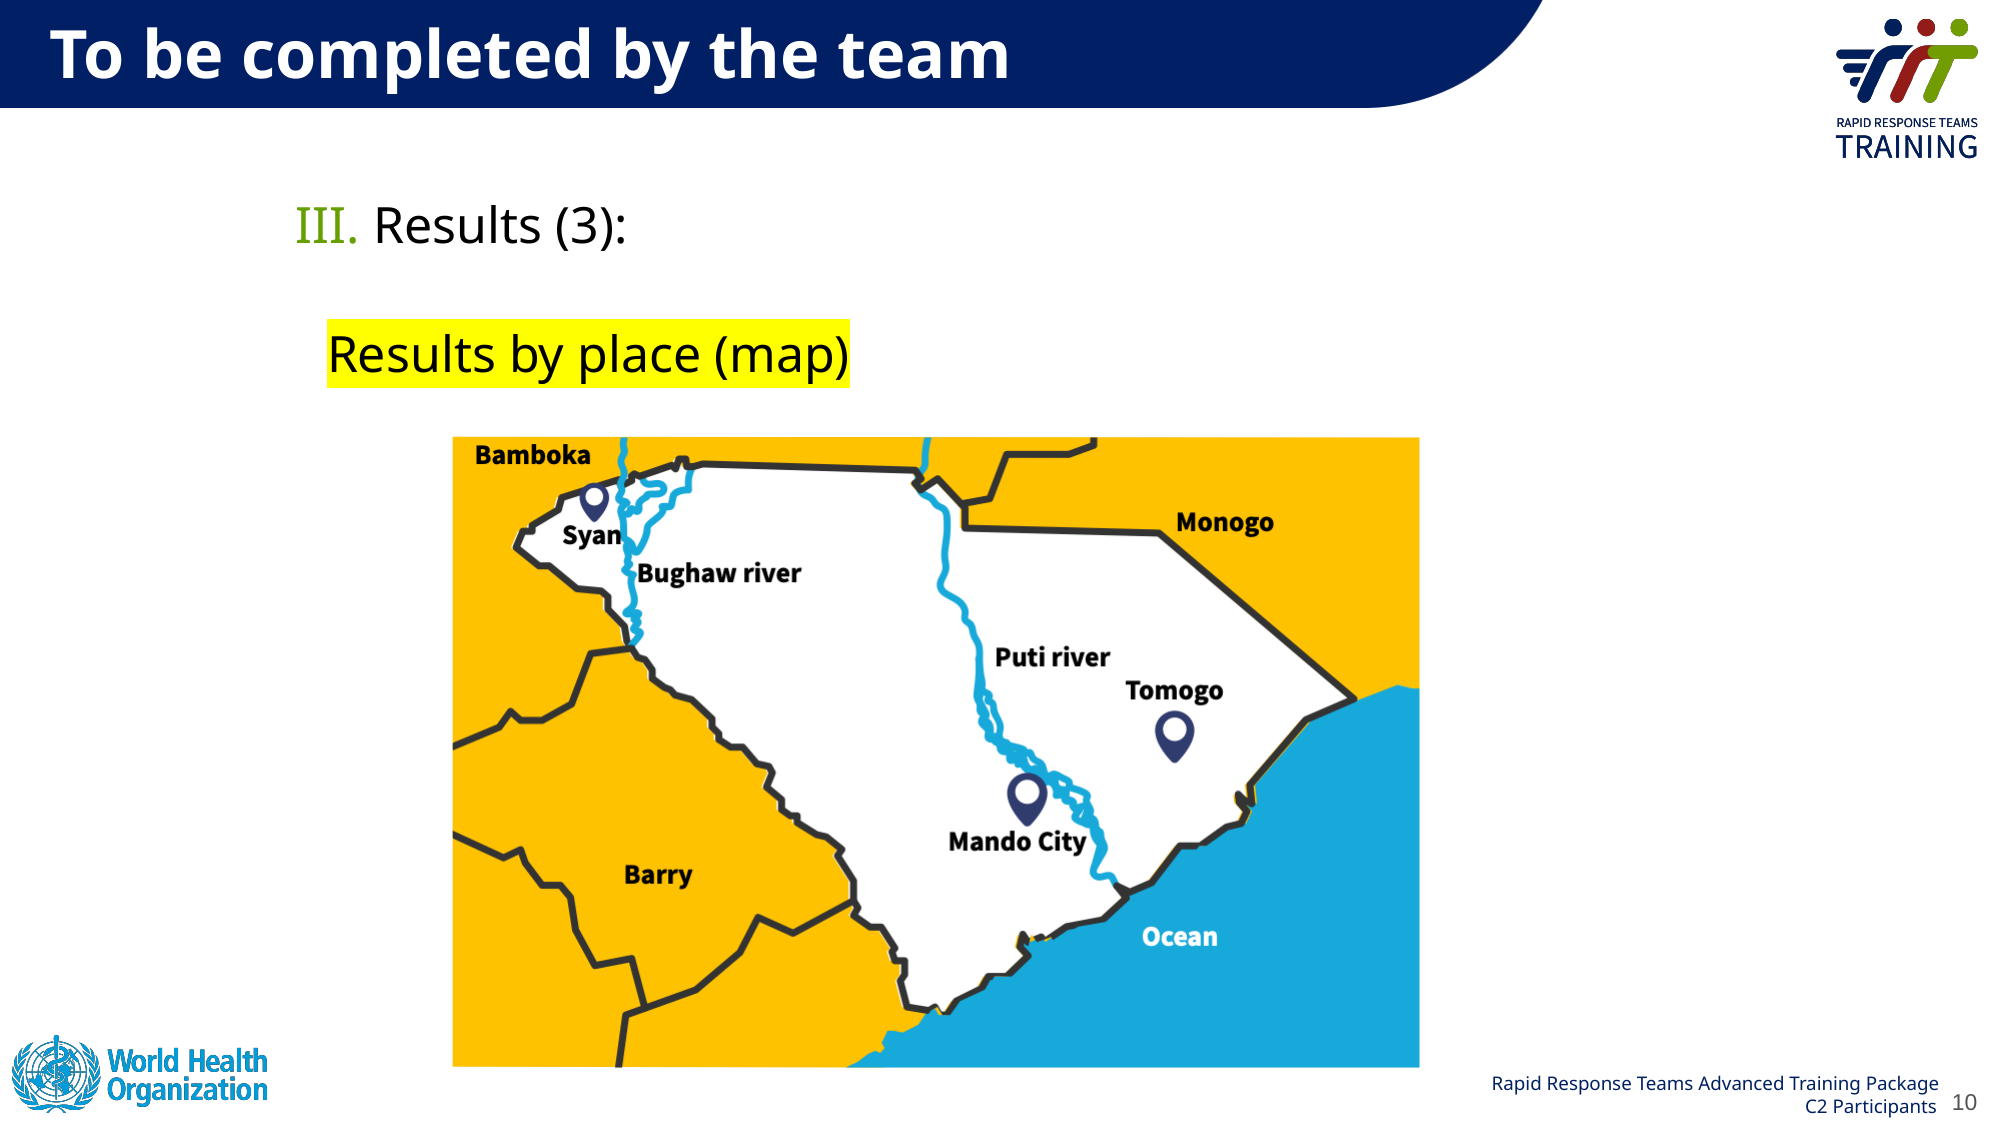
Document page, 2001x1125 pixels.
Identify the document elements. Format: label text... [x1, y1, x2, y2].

text_box III. Results (3): [288, 186, 1624, 261]
picture [36, 1088, 78, 1105]
picture [59, 1035, 267, 1113]
picture [34, 1054, 43, 1078]
picture [46, 1056, 54, 1062]
picture [0, 0, 1566, 108]
picture [40, 1062, 47, 1070]
picture [12, 1083, 48, 1113]
picture [444, 422, 1423, 1076]
picture [71, 1053, 90, 1091]
picture [30, 1083, 37, 1091]
picture [12, 1035, 54, 1068]
title To be completed by the team [41, 3, 1254, 111]
text_box Results by place (map) [319, 315, 1655, 391]
picture [24, 1054, 36, 1087]
picture [50, 1108, 62, 1113]
picture [1835, 19, 1978, 167]
picture [22, 1062, 26, 1077]
